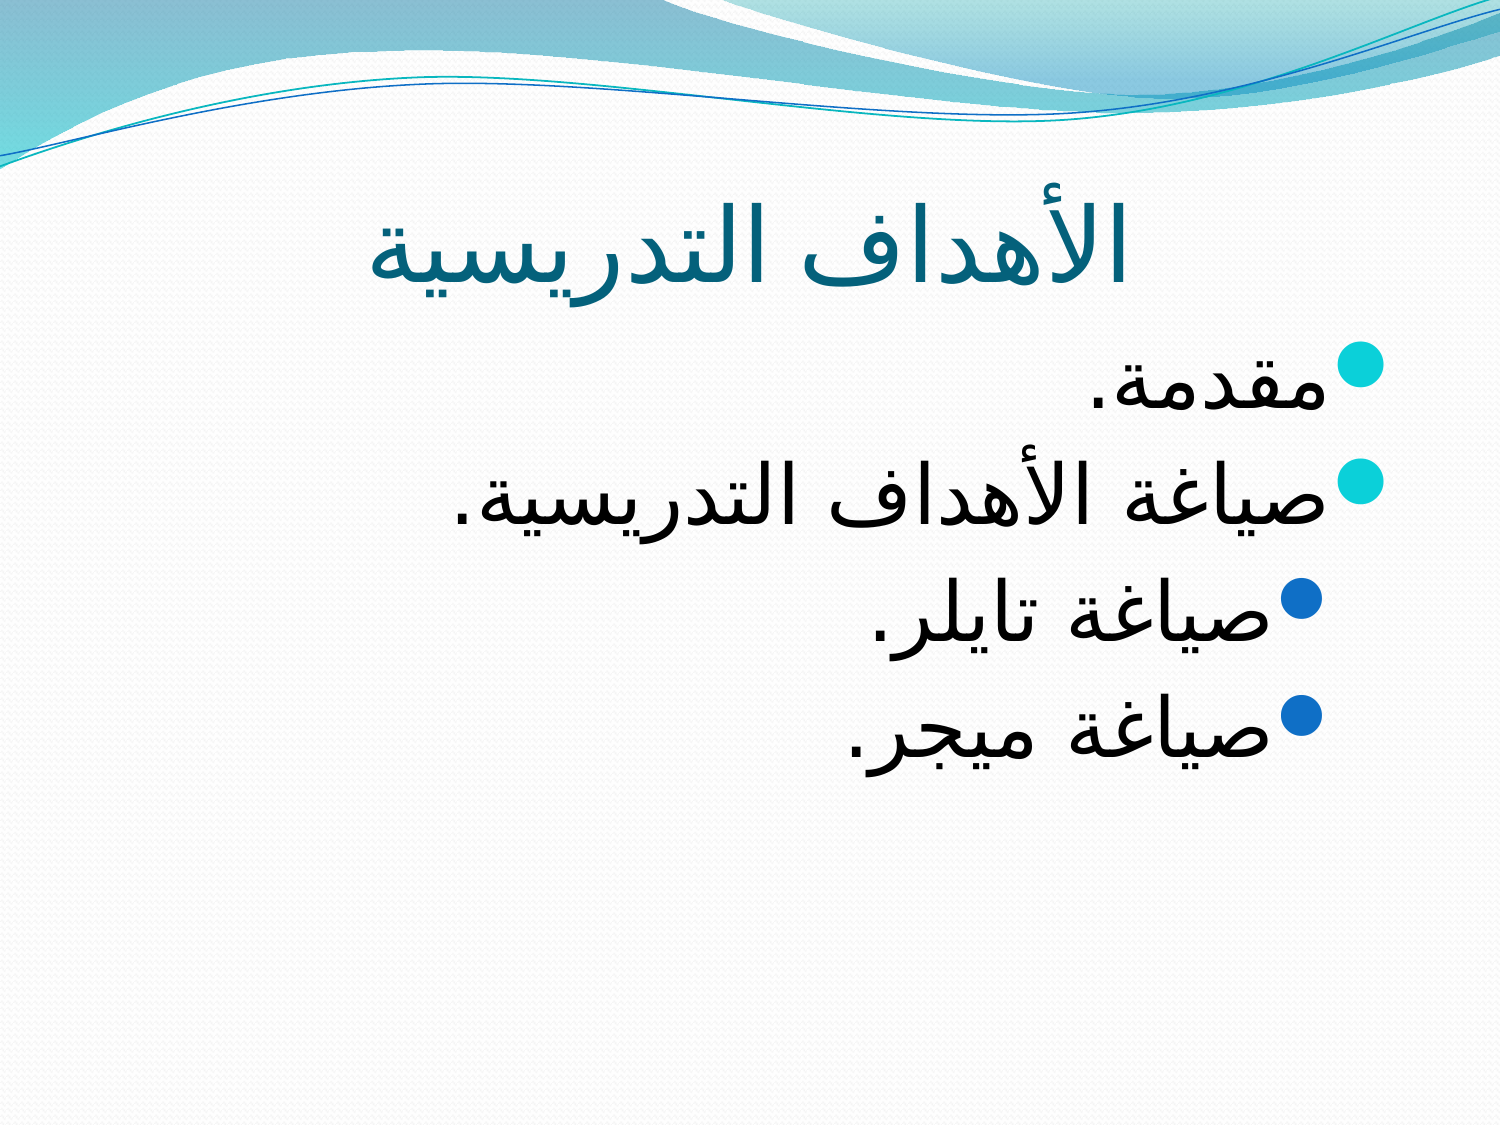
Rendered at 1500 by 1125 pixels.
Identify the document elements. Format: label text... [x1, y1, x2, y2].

list مقدمة. صياغة الأهداف التدريسية. صياغة تايلر. صياغة ميجر. [75, 317, 1425, 1038]
title الأهداف التدريسية [75, 115, 1425, 303]
